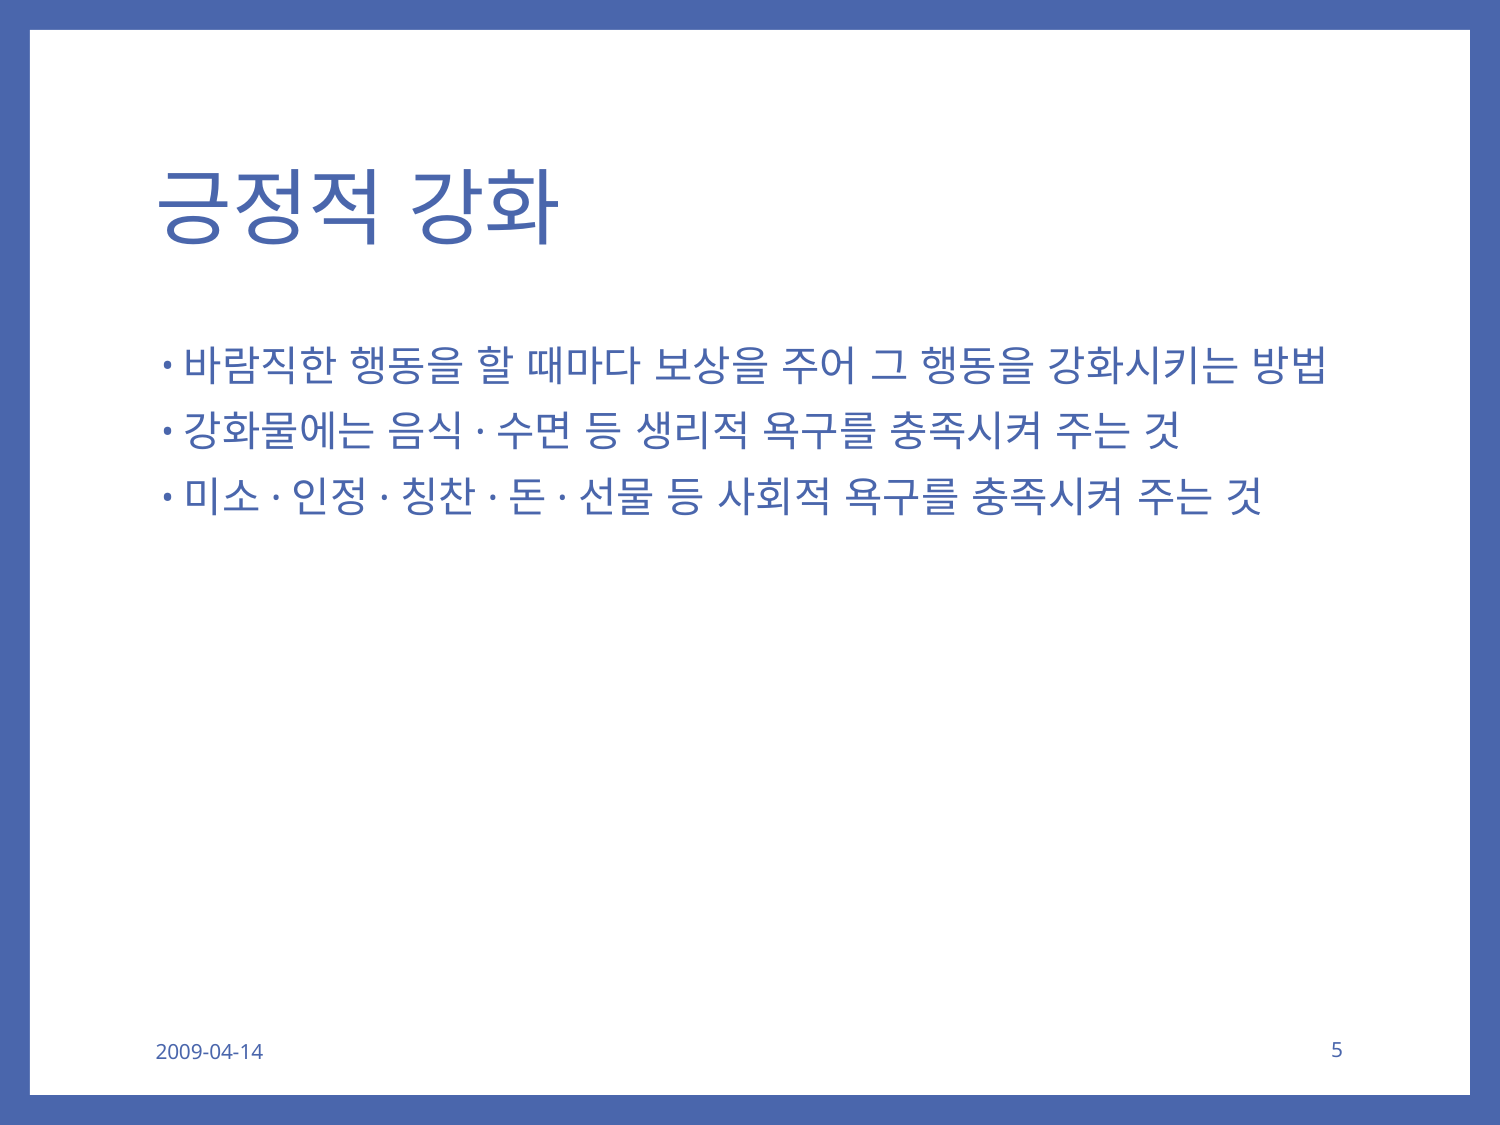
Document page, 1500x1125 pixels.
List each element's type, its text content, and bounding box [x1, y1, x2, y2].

title 긍정적 강화 [140, 99, 1356, 323]
list 바람직한 행동을 할 때마다 보상을 주어 그 행동을 강화시키는 방법 강화물에는 음식·수면 등 생리적 욕구를 충족시켜 주는 것 미소·인정·칭찬·돈·선물 등 사회적 욕구를 충족시켜 주는 것 [140, 337, 1356, 1000]
slide_number 5 [1147, 1020, 1358, 1081]
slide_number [140, 1020, 428, 1081]
